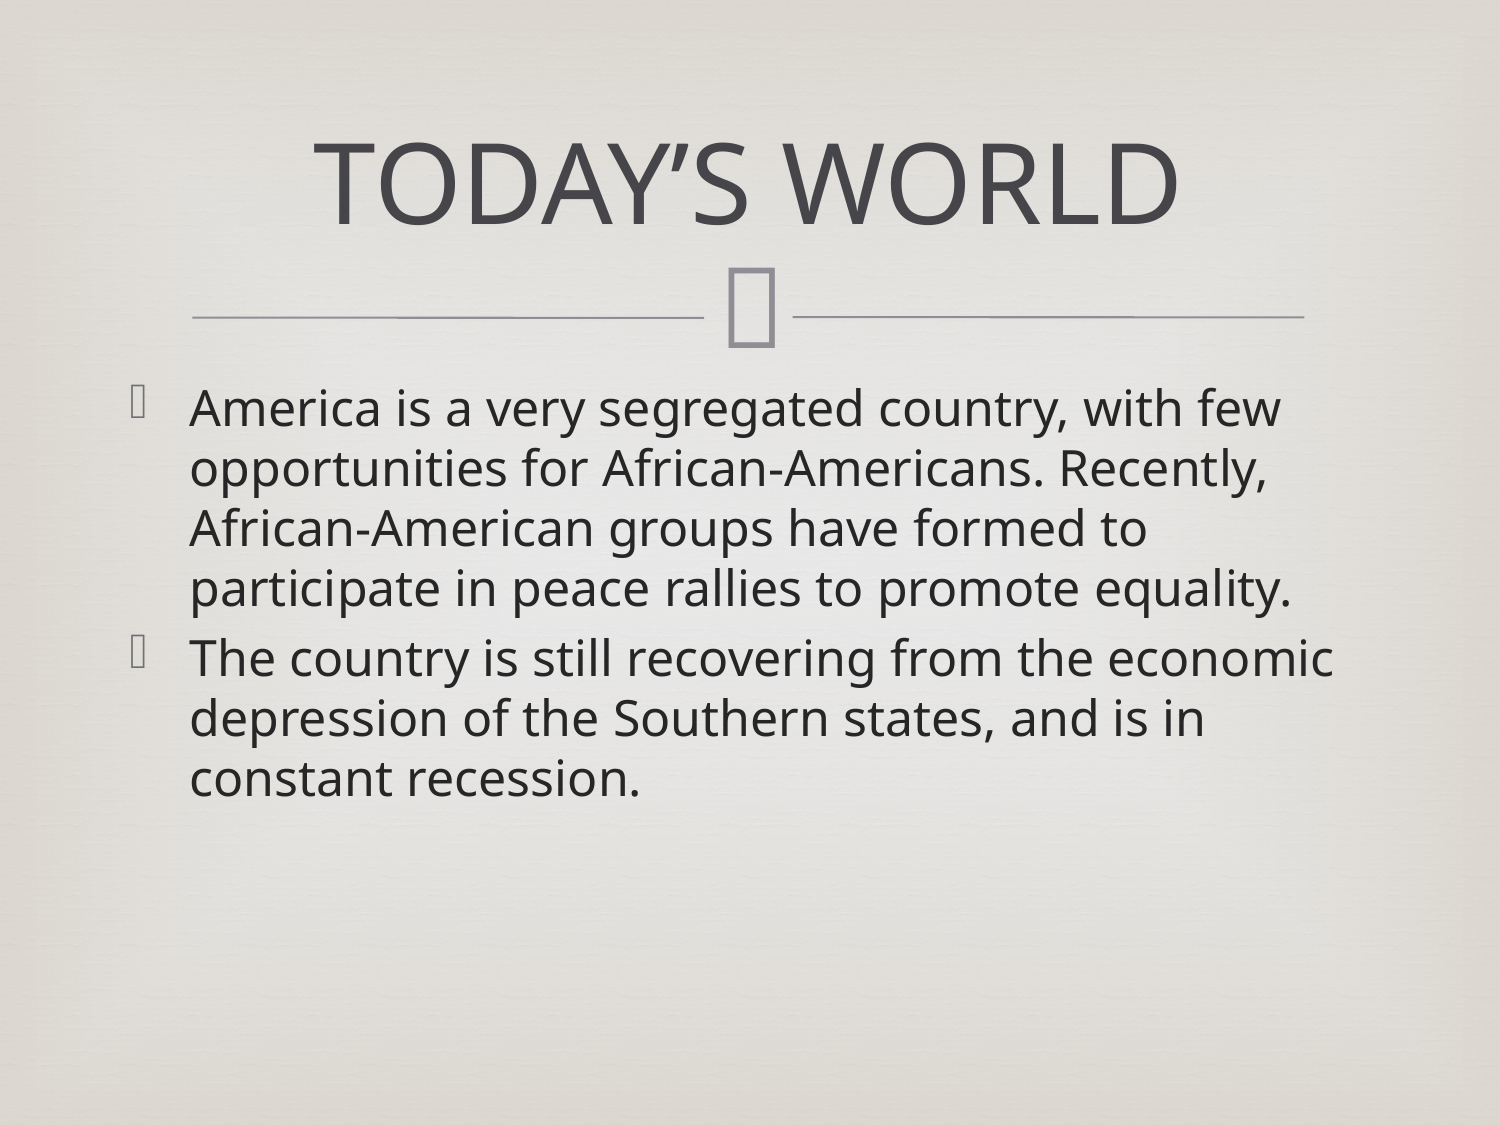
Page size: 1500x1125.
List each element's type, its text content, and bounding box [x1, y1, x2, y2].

list America is a very segregated country, with few opportunities for African-Americans. Recently, African-American groups have formed to participate in peace rallies to promote equality. The country is still recovering from the economic depression of the Southern states, and is in constant recession. [114, 368, 1386, 1005]
title TODAY’S WORLD [112, 93, 1386, 267]
